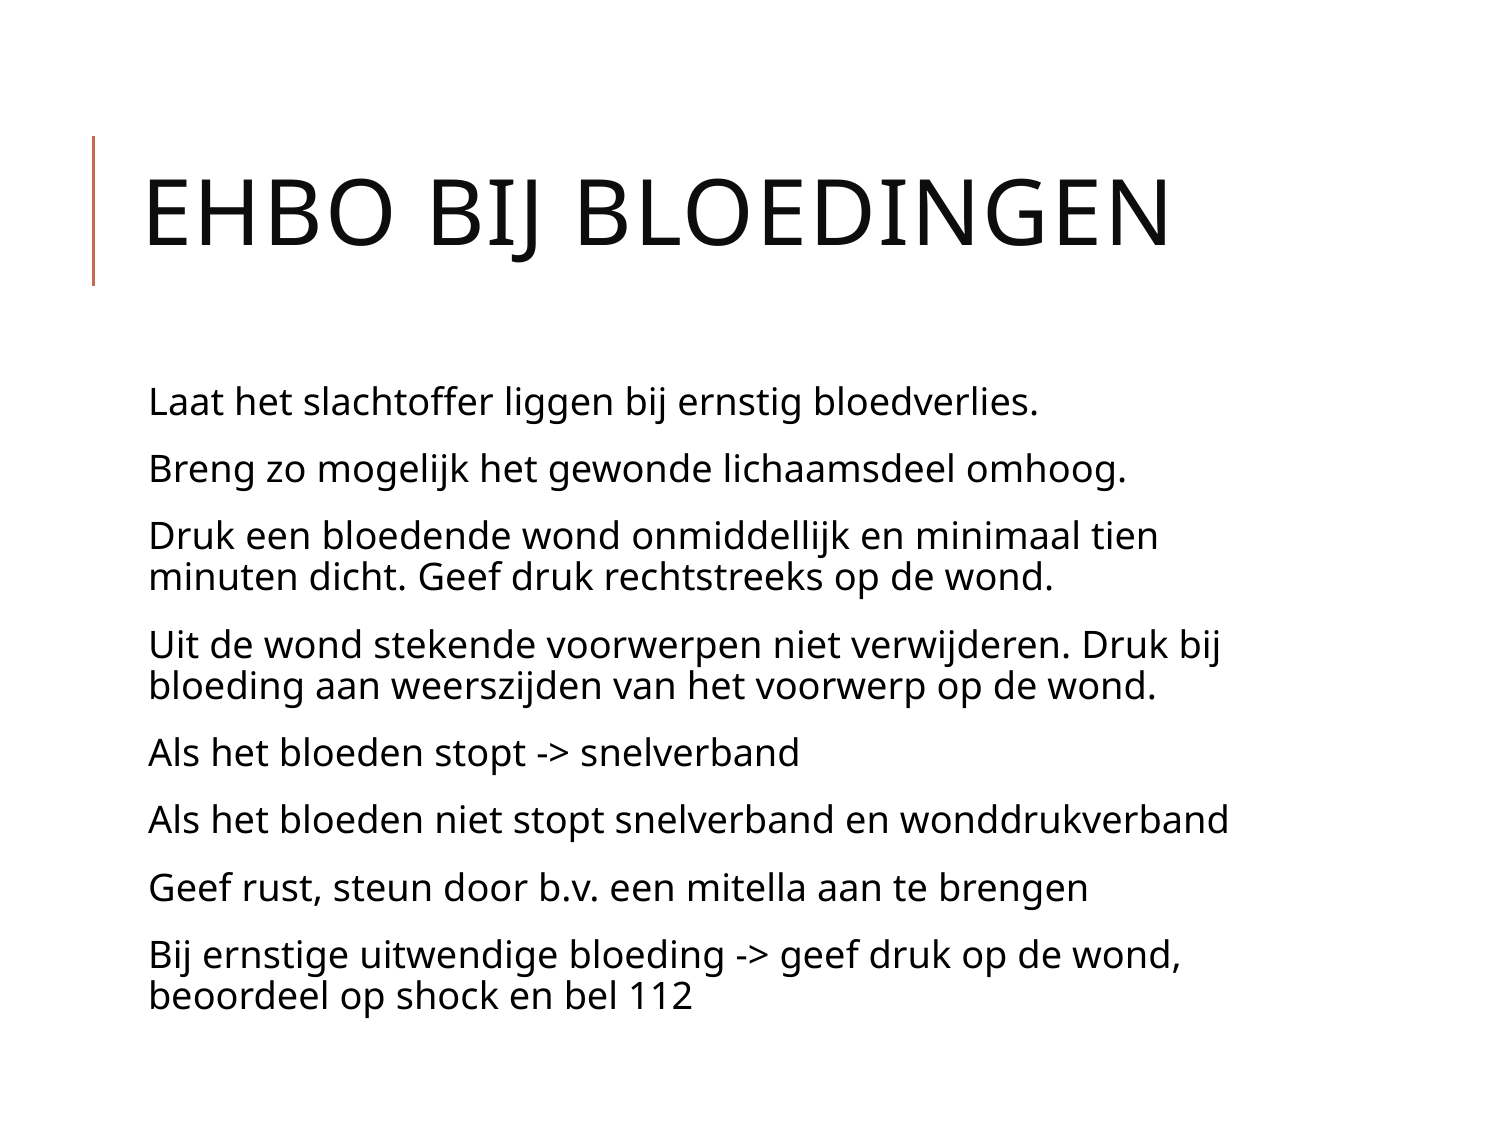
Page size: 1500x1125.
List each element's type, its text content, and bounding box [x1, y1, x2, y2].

title EHBO bij Bloedingen [126, 96, 1322, 342]
list Laat het slachtoffer liggen bij ernstig bloedverlies. Breng zo mogelijk het gewonde lichaamsdeel omhoog. Druk een bloedende wond onmiddellijk en minimaal tien minuten dicht. Geef druk rechtstreeks op de wond. Uit de wond stekende voorwerpen niet verwijderen. Druk bij bloeding aan weerszijden van het voorwerp op de wond. Als het bloeden stopt -> snelverband Als het bloeden niet stopt snelverband en wonddrukverband Geef rust, steun door b.v. een mitella aan te brengen Bij ernstige uitwendige bloeding -> geef druk op de wond, beoordeel op shock en bel 112 [126, 375, 1322, 1035]
